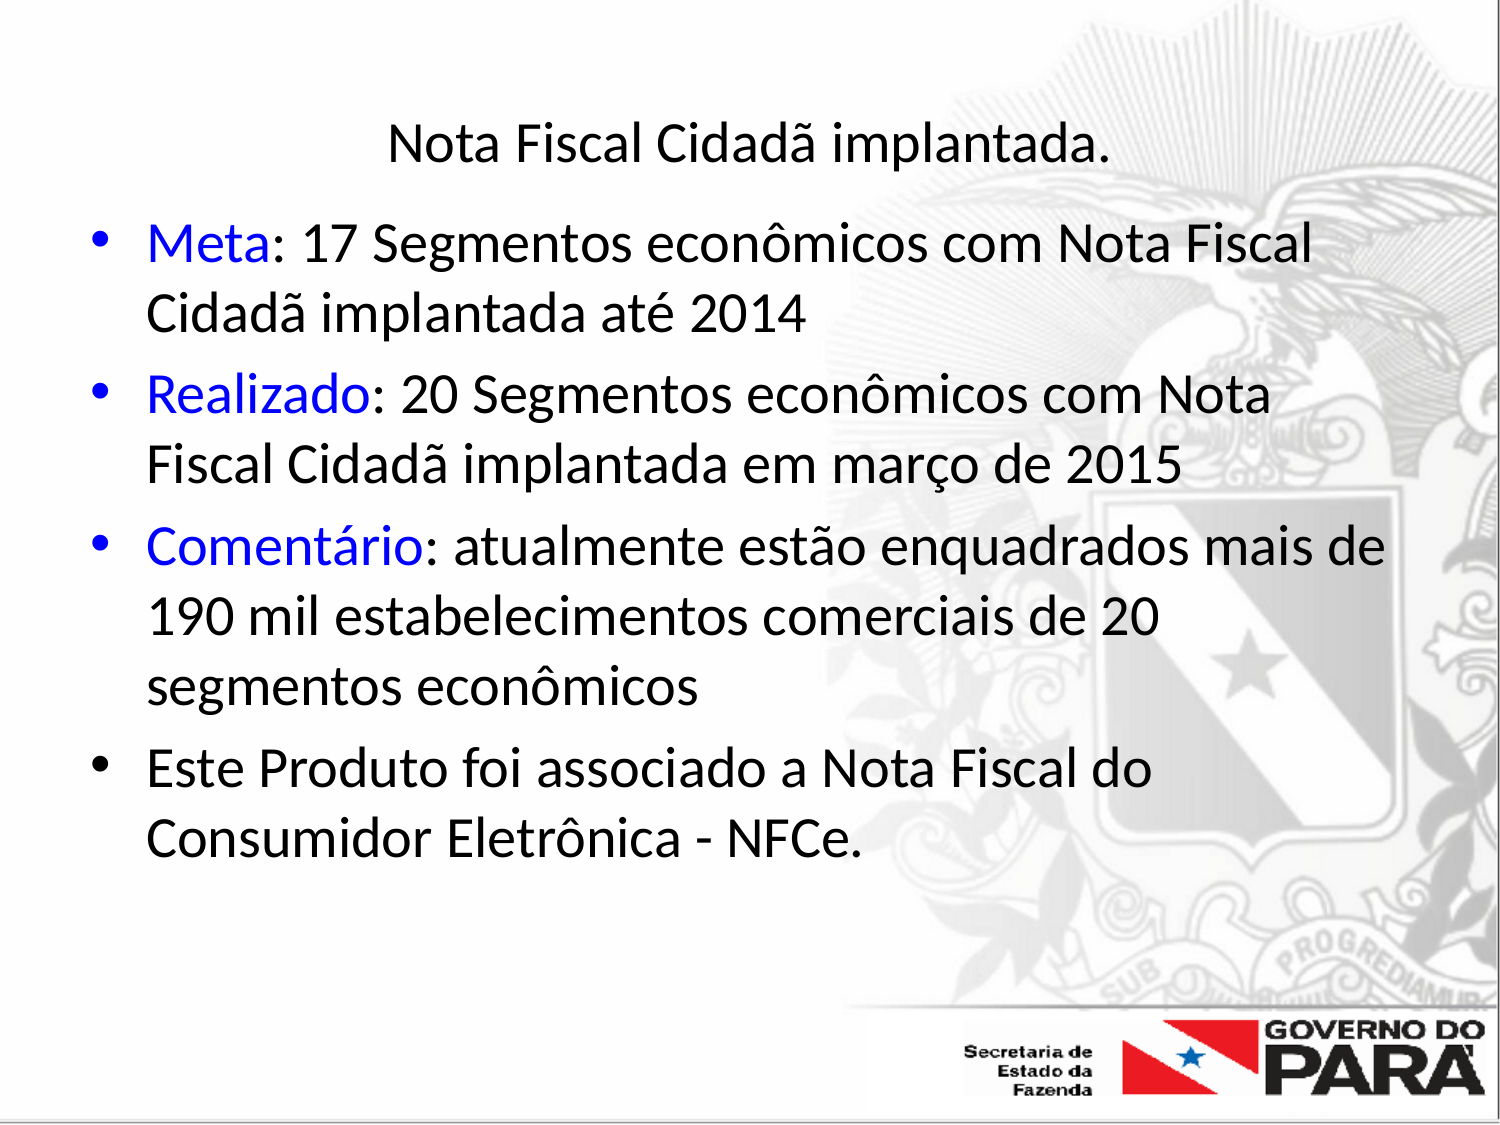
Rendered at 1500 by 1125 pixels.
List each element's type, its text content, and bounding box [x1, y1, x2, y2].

title Nota Fiscal Cidadã implantada. [74, 44, 1426, 196]
list Meta: 17 Segmentos econômicos com Nota Fiscal Cidadã implantada até 2014 Realizado: 20 Segmentos econômicos com Nota Fiscal Cidadã implantada em março de 2015 Comentário: atualmente estão enquadrados mais de 190 mil estabelecimentos comerciais de 20 segmentos econômicos Este Produto foi associado a Nota Fiscal do Consumidor Eletrônica - NFCe. [74, 196, 1426, 1036]
picture [0, 0, 1500, 1125]
